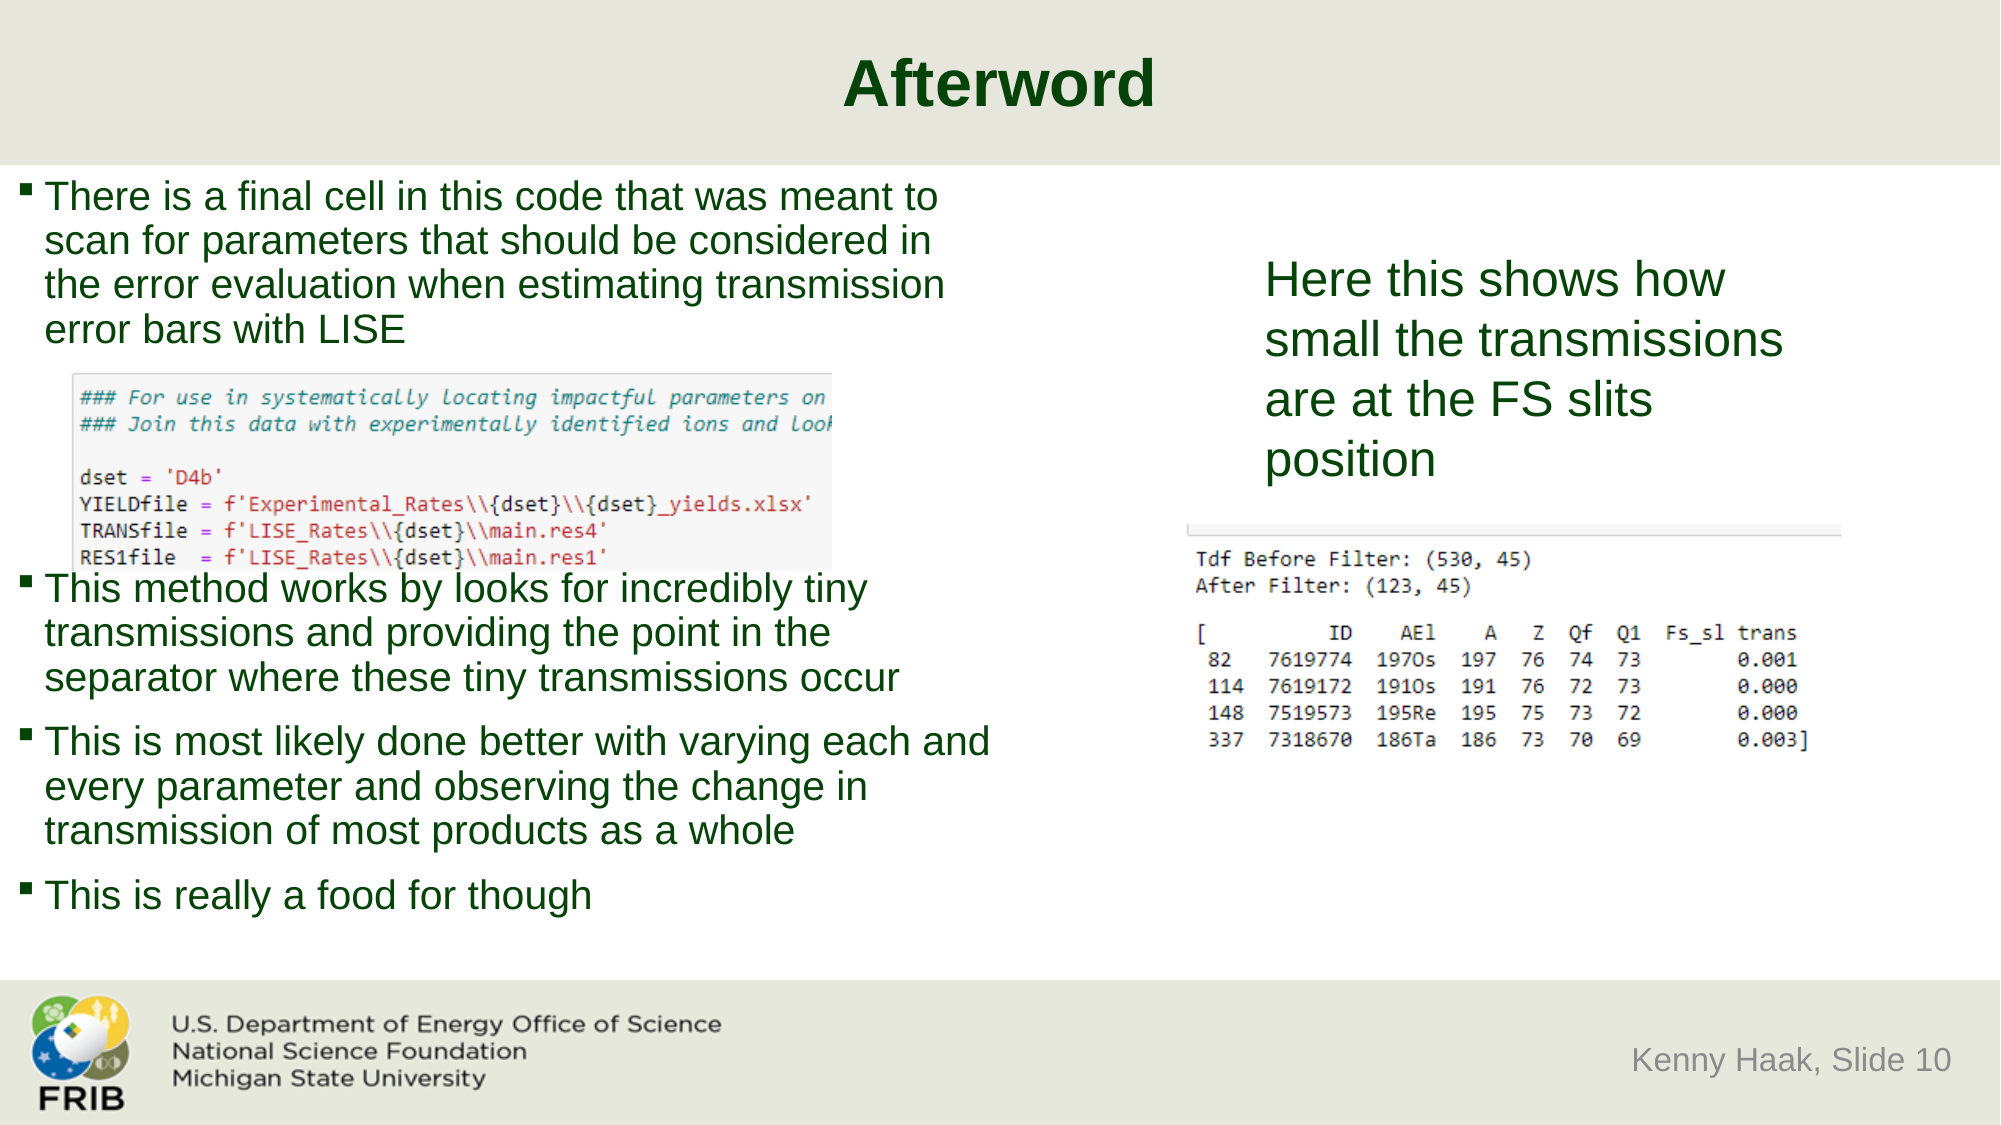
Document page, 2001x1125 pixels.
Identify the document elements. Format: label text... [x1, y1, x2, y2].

title Afterword [16, 46, 1984, 128]
picture [1181, 524, 1842, 754]
picture [65, 367, 832, 571]
picture [0, 0, 2000, 165]
picture [0, 980, 2000, 1125]
list There is a final cell in this code that was meant to scan for parameters that should be considered in the error evaluation when estimating transmission error bars with LISE This method works by looks for incredibly tiny transmissions and providing the point in the separator where these tiny transmissions occur This is most likely done better with varying each and every parameter and observing the change in transmission of most products as a whole This is really a food for though [16, 174, 1001, 967]
text_box Here this shows how small the transmissions are at the FS slits position [1249, 238, 1850, 494]
